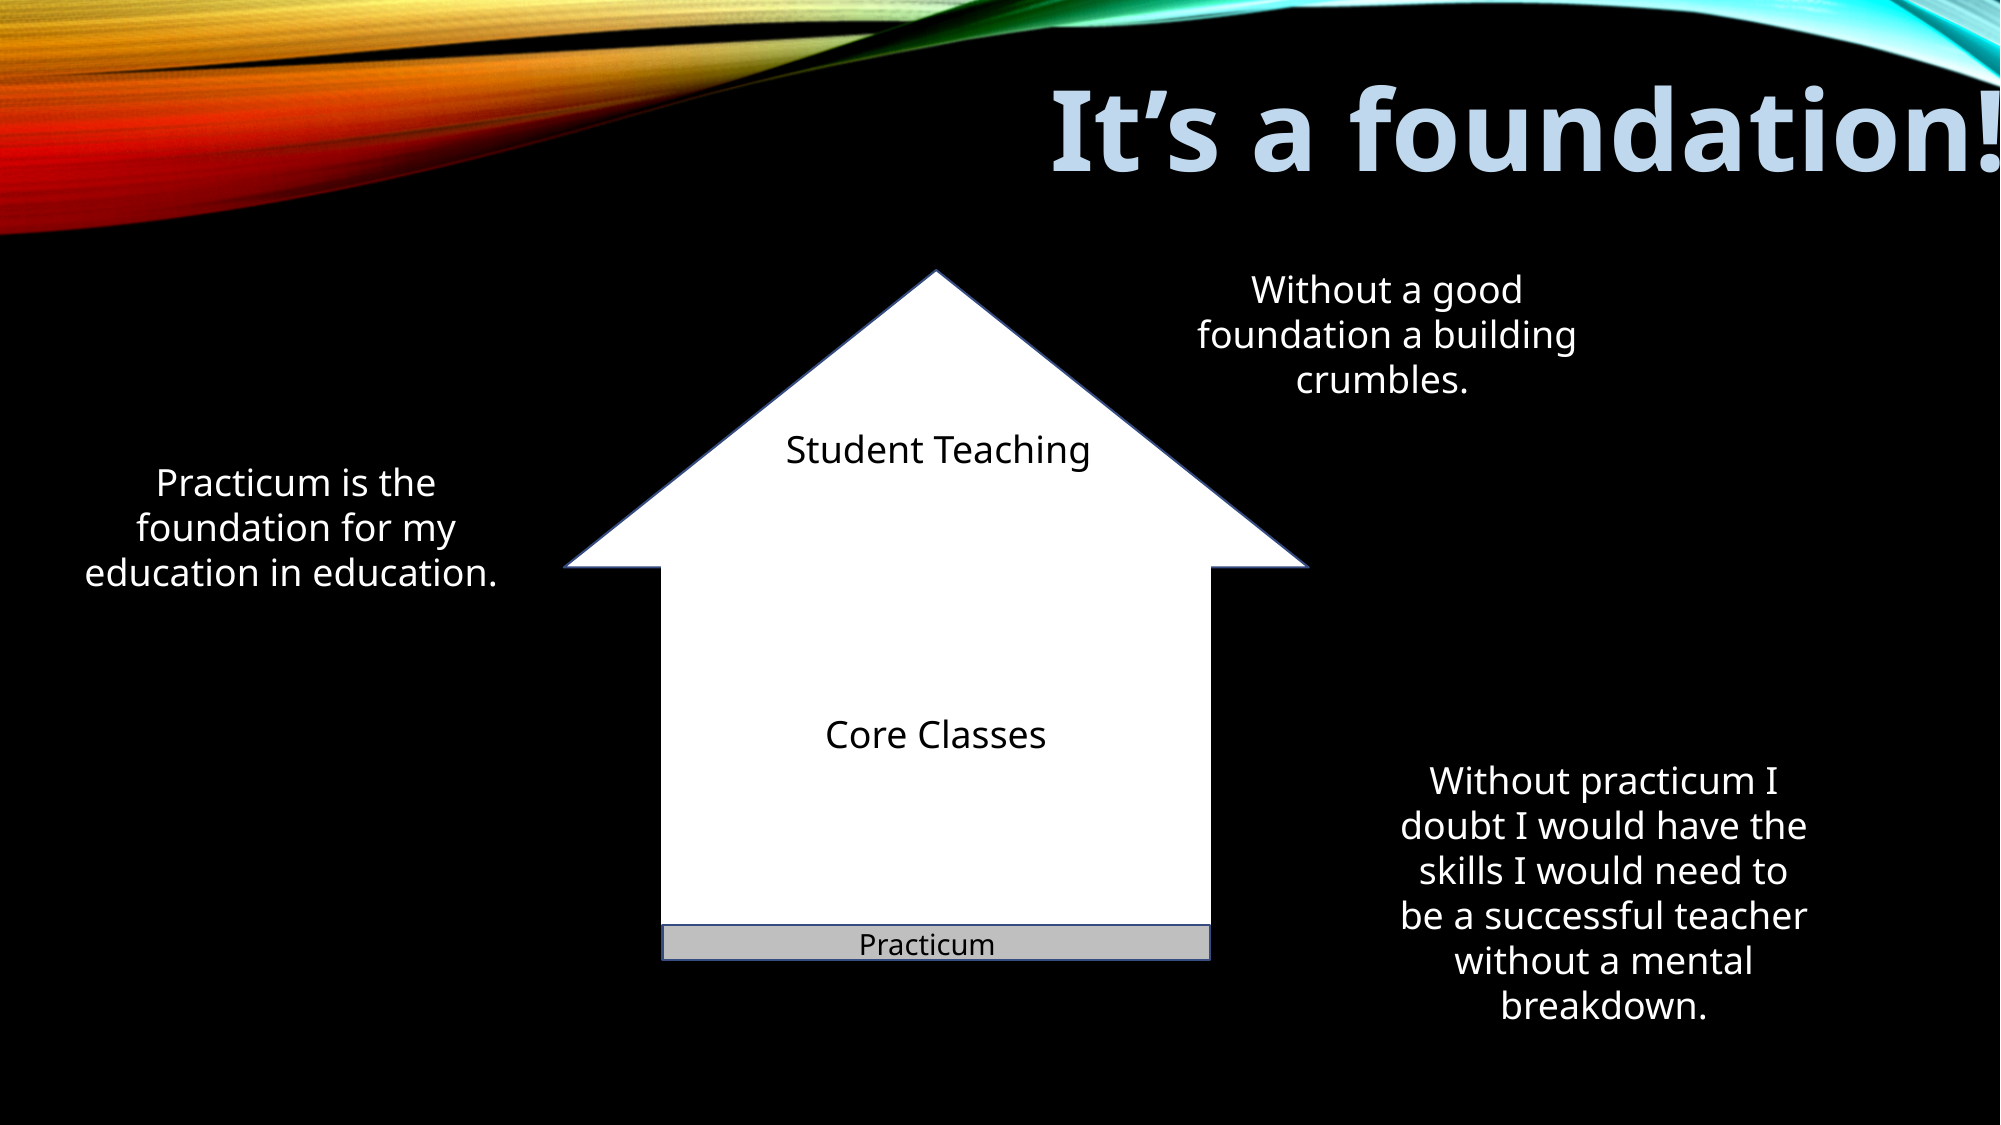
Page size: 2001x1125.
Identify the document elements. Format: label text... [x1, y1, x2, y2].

text_box Practicum is the foundation for my education in education. [68, 451, 524, 602]
text_box Without practicum I doubt I would have the skills I would need to be a successful teacher without a mental breakdown. [1384, 749, 1825, 1035]
text_box It’s a foundation! [1035, 51, 2000, 202]
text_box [563, 269, 1309, 961]
picture [0, 0, 2000, 237]
text_box Practicum [724, 961, 1130, 969]
text_box Without a good foundation a building crumbles. [1149, 258, 1625, 409]
